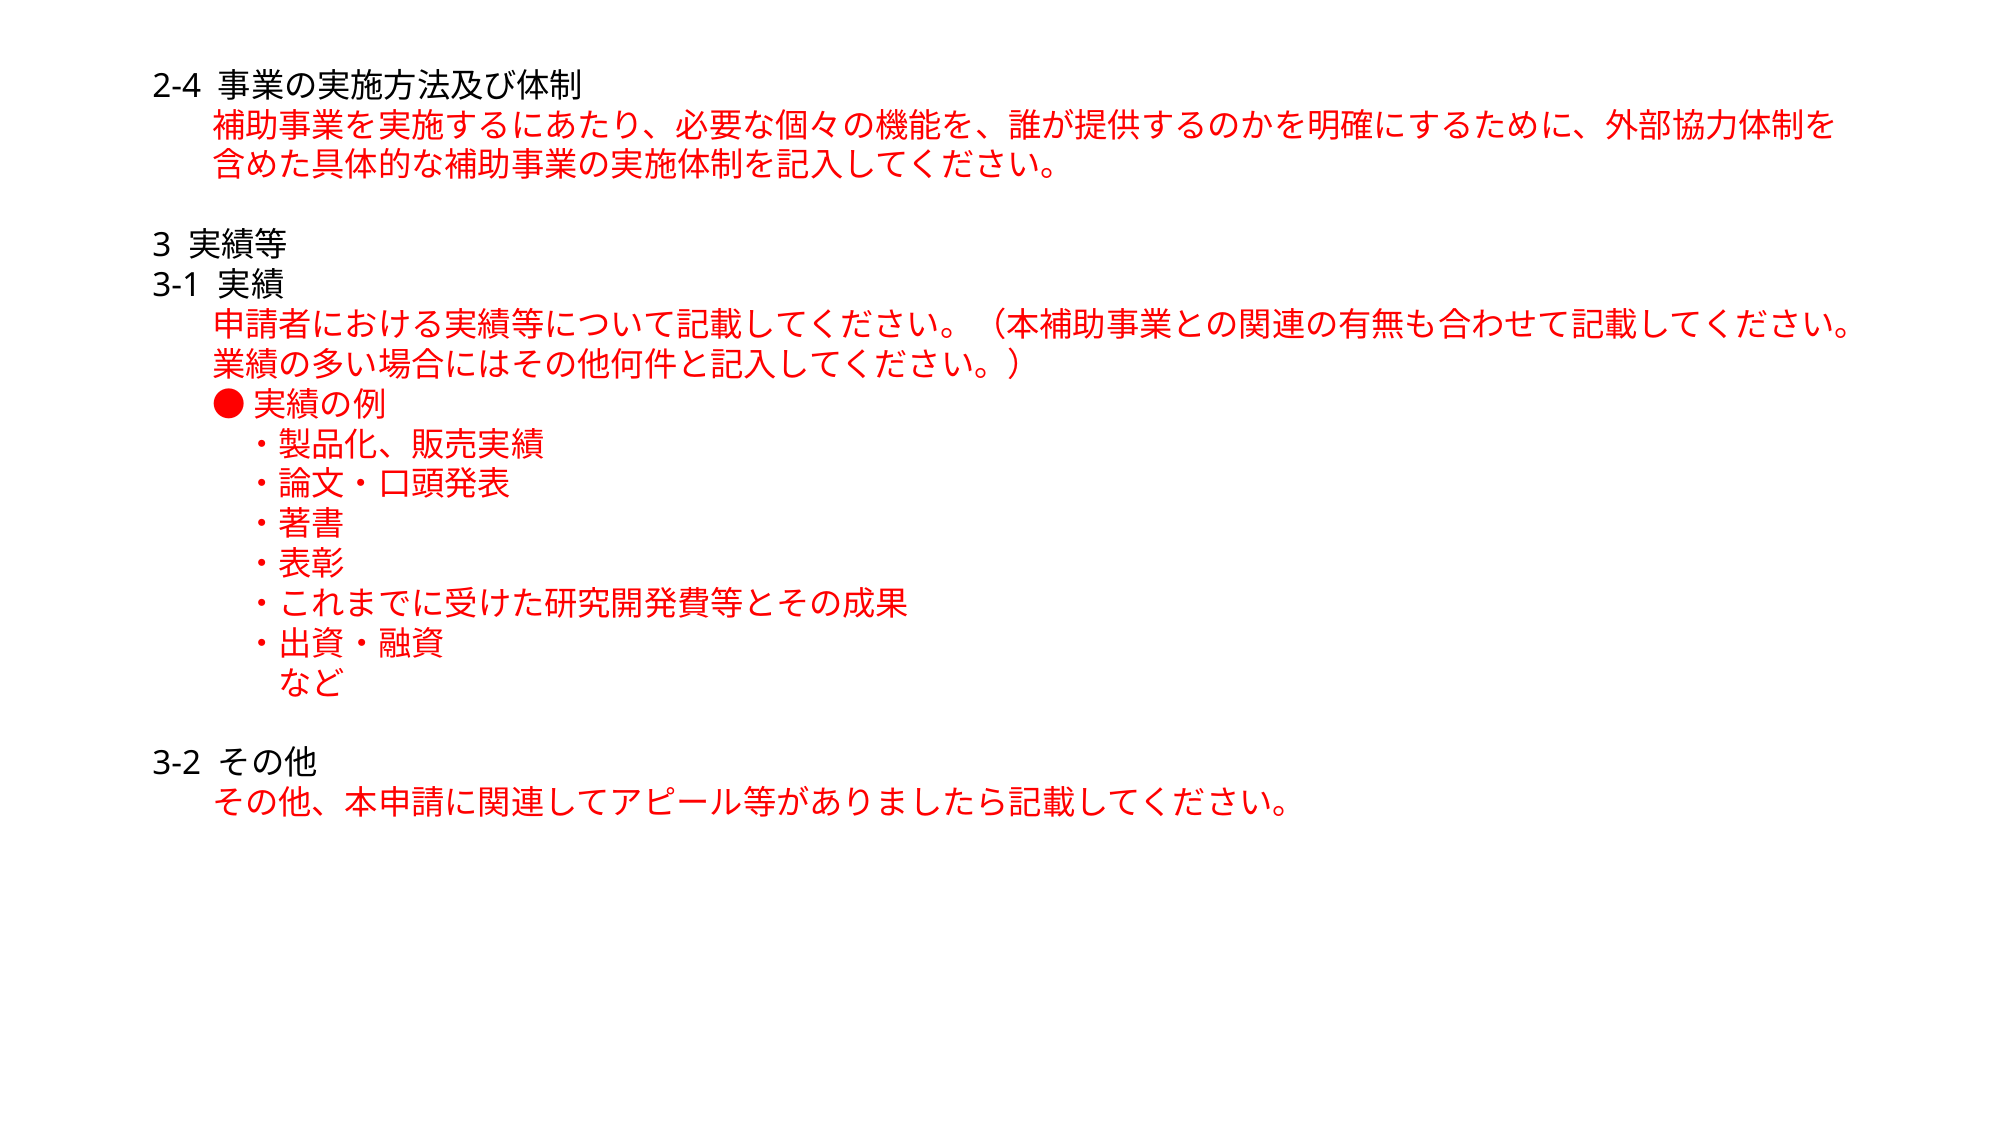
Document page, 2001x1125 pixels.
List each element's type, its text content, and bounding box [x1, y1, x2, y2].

list 2-4 事業の実施方法及び体制 補助事業を実施するにあたり、必要な個々の機能を、誰が提供するのかを明確にするために、外部協力体制を含めた具体的な補助事業の実施体制を記入してください。 3 実績等 3-1 実績 申請者における実績等について記載してください。（本補助事業との関連の有無も合わせて記載してください。業績の多い場合にはその他何件と記入してください。） ●実績の例 ・製品化、販売実績 ・論文・口頭発表 ・著書 ・表彰 ・これまでに受けた研究開発費等とその成果 ・出資・融資 など 3-2 その他 その他、本申請に関連してアピール等がありましたら記載してください。 [137, 56, 1863, 1014]
